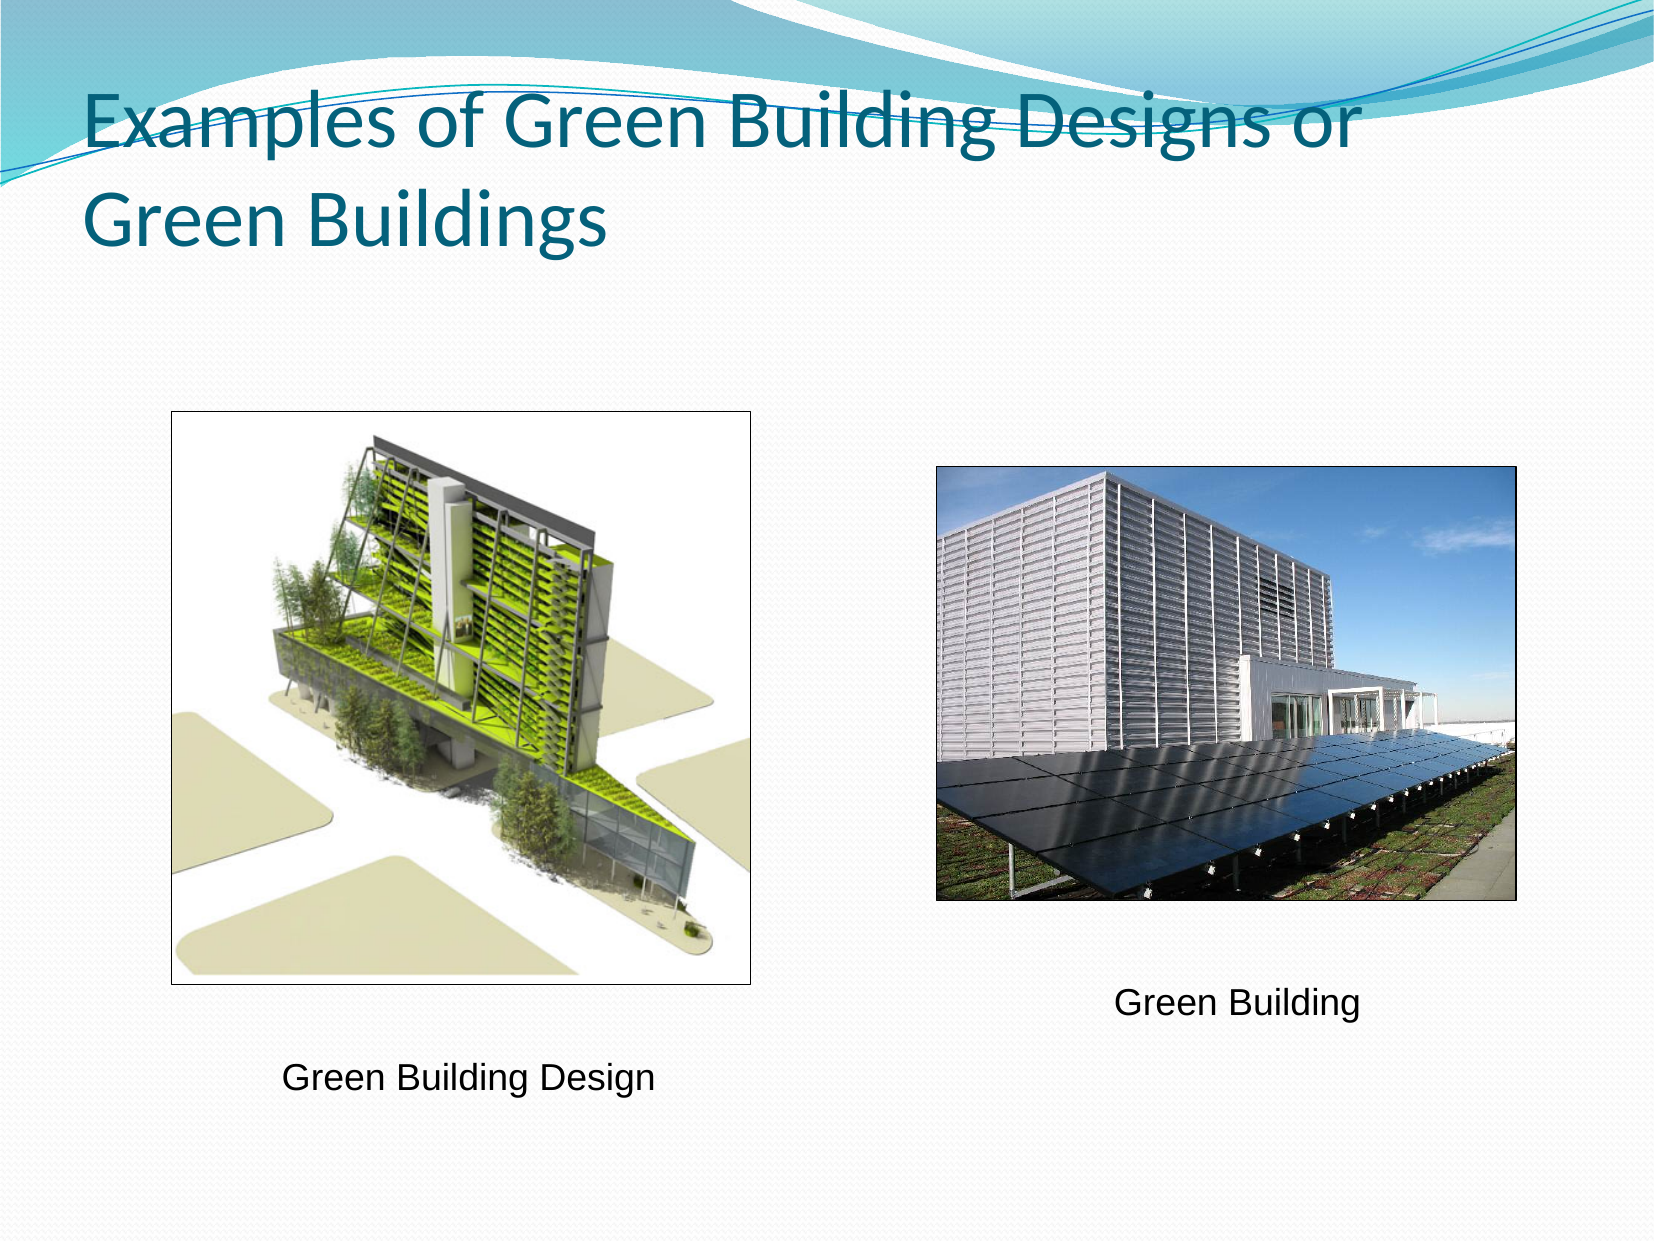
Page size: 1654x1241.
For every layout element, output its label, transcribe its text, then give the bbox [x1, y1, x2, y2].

text_box Green Building Design [187, 1050, 750, 1107]
title Examples of Green Building Designs or Green Buildings [82, 56, 1570, 263]
picture [172, 412, 751, 985]
text_box Green Building [974, 975, 1500, 1032]
picture [937, 466, 1516, 901]
